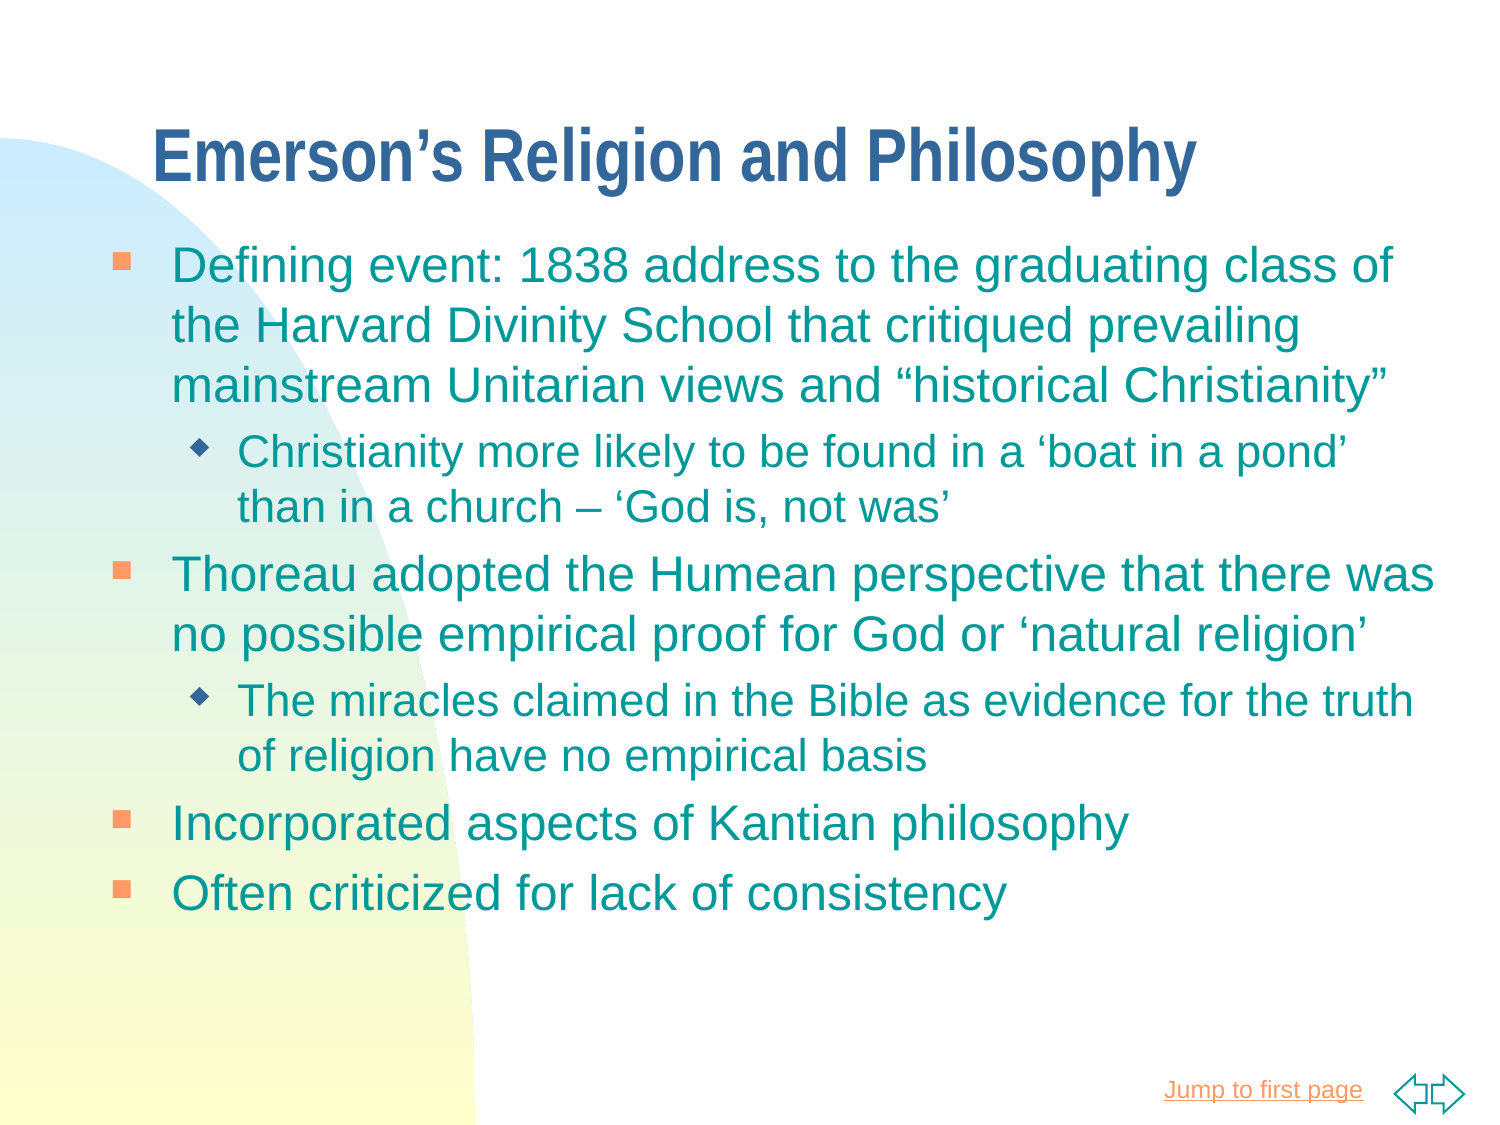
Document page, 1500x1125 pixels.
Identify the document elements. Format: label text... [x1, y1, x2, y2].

title Emerson’s Religion and Philosophy [137, 99, 1463, 224]
list Defining event: 1838 address to the graduating class of the Harvard Divinity School that critiqued prevailing mainstream Unitarian views and “historical Christianity” Christianity more likely to be found in a ‘boat in a pond’ than in a church – ‘God is, not was’ Thoreau adopted the Humean perspective that there was no possible empirical proof for God or ‘natural religion’ The miracles claimed in the Bible as evidence for the truth of religion have no empirical basis Incorporated aspects of Kantian philosophy Often criticized for lack of consistency [99, 224, 1463, 1001]
